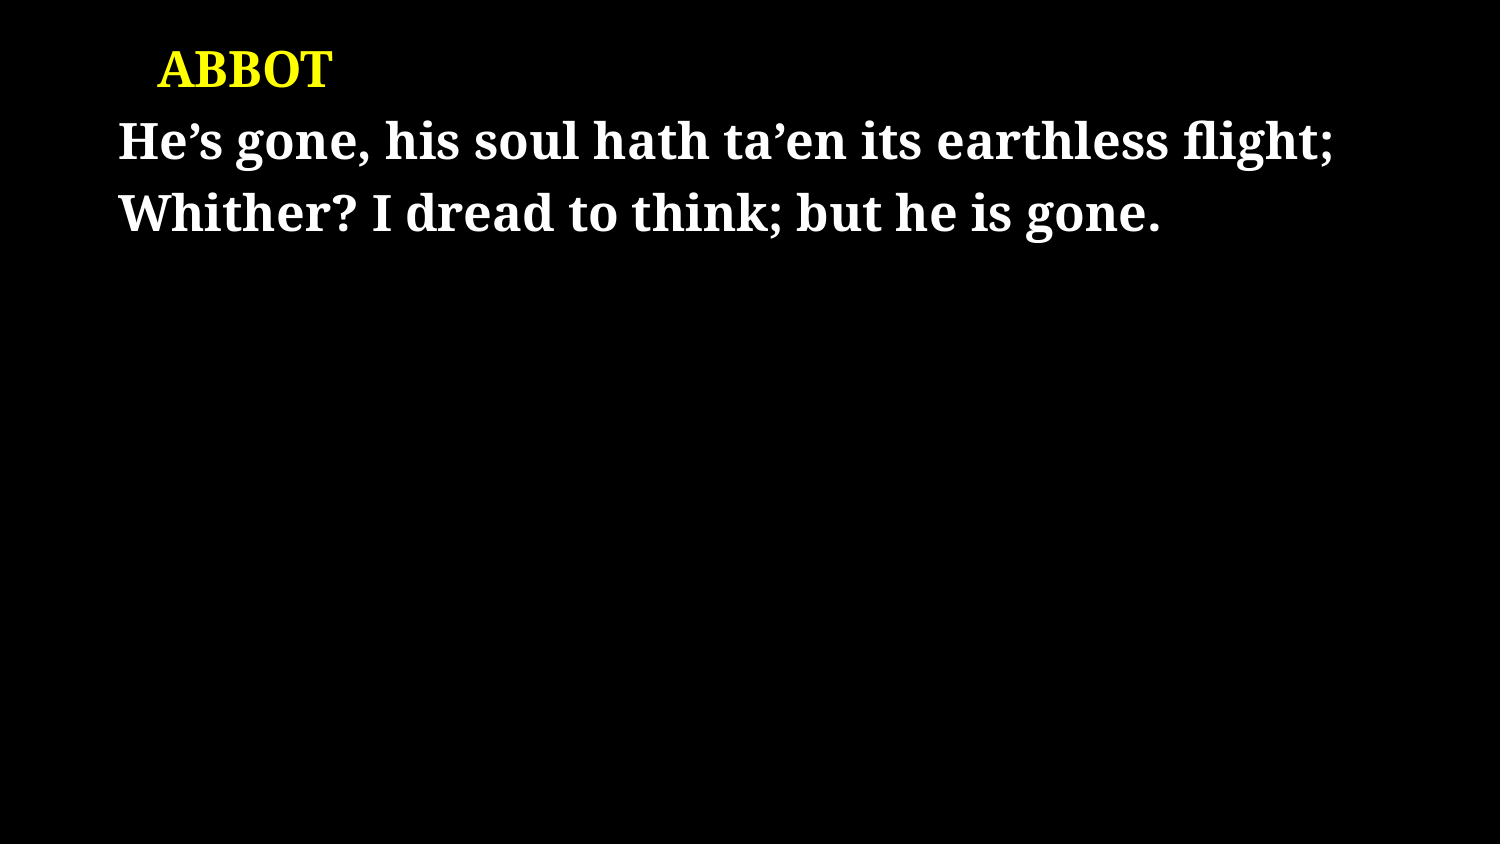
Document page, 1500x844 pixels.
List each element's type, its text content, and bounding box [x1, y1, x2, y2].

title ABBOT He’s gone, his soul hath ta’en its earthless flight; Whither? I dread to think; but he is gone. [103, 17, 1397, 299]
